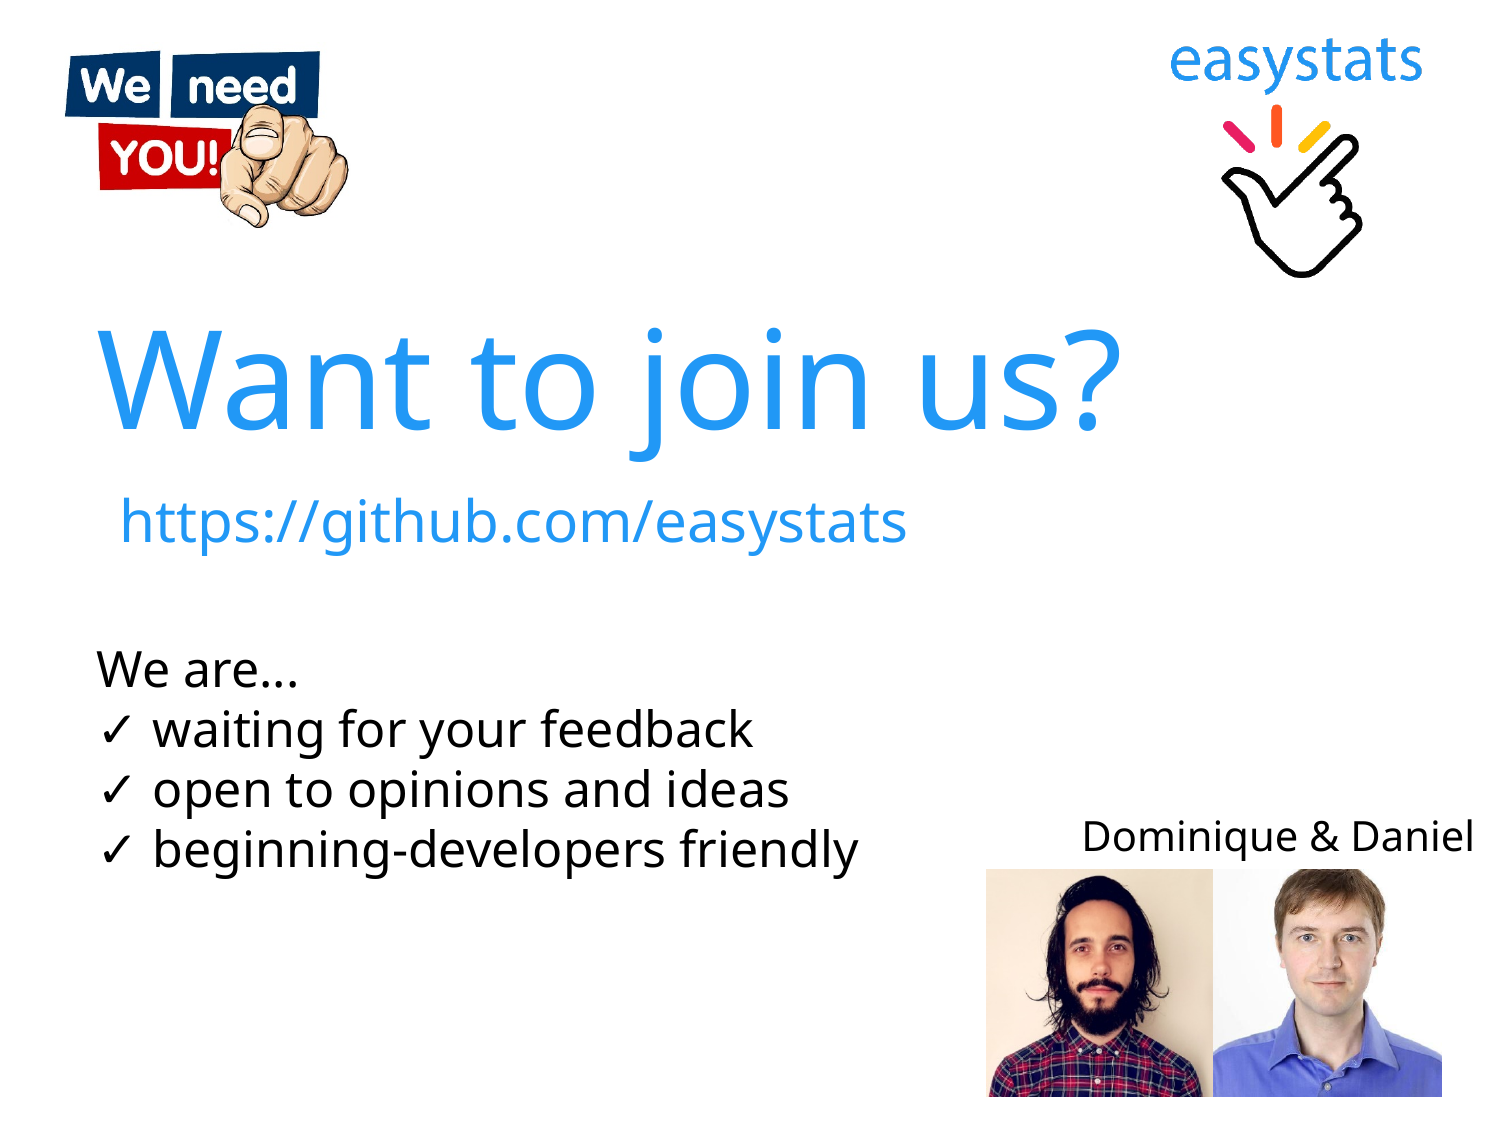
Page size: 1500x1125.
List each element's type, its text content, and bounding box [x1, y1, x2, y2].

list Dominique & Daniel [1066, 798, 1500, 1125]
picture [985, 869, 1442, 1098]
picture [1168, 23, 1424, 278]
text_box Want to join us? We are... waiting for your feedback open to opinions and ideas beginning-developers friendly [96, 285, 1124, 946]
text_box https://github.com/easystats [119, 476, 924, 562]
picture [52, 42, 361, 234]
